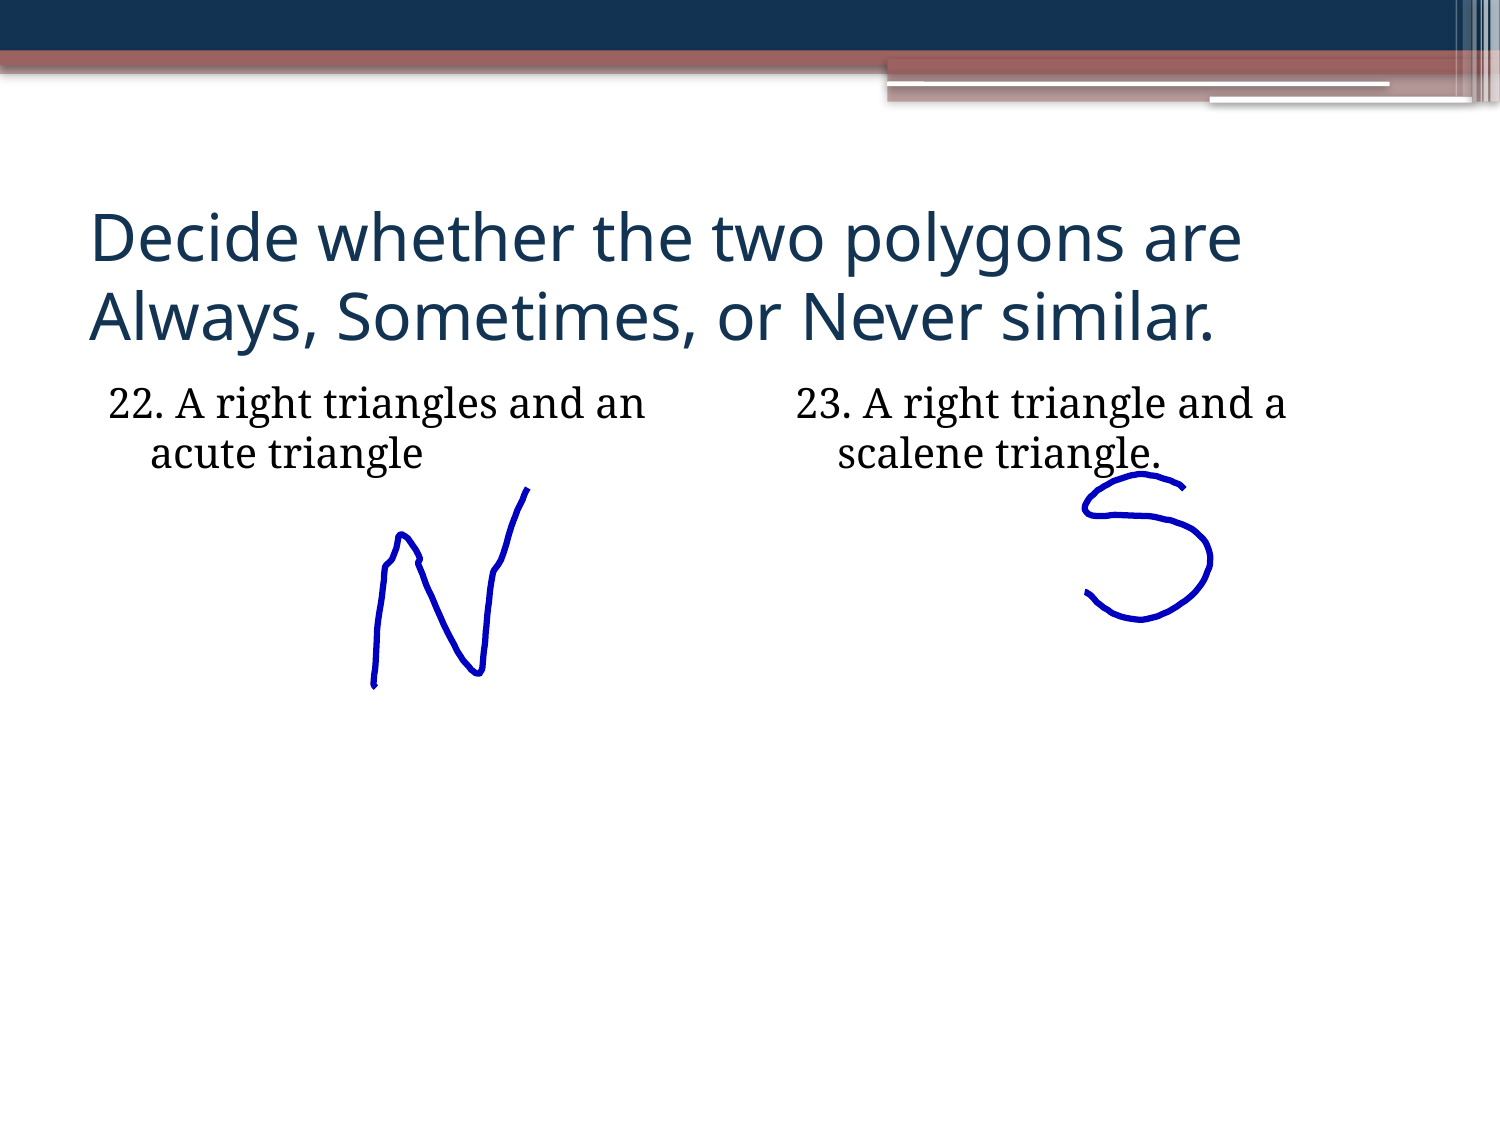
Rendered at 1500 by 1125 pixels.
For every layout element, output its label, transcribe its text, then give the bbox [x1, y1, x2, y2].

list 23. A right triangle and a scalene triangle. [762, 368, 1425, 1112]
text_box [372, 487, 529, 689]
title Decide whether the two polygons are Always, Sometimes, or Never similar. [75, 187, 1425, 363]
list 22. A right triangles and an acute triangle [75, 368, 738, 1112]
text_box [1083, 473, 1212, 621]
